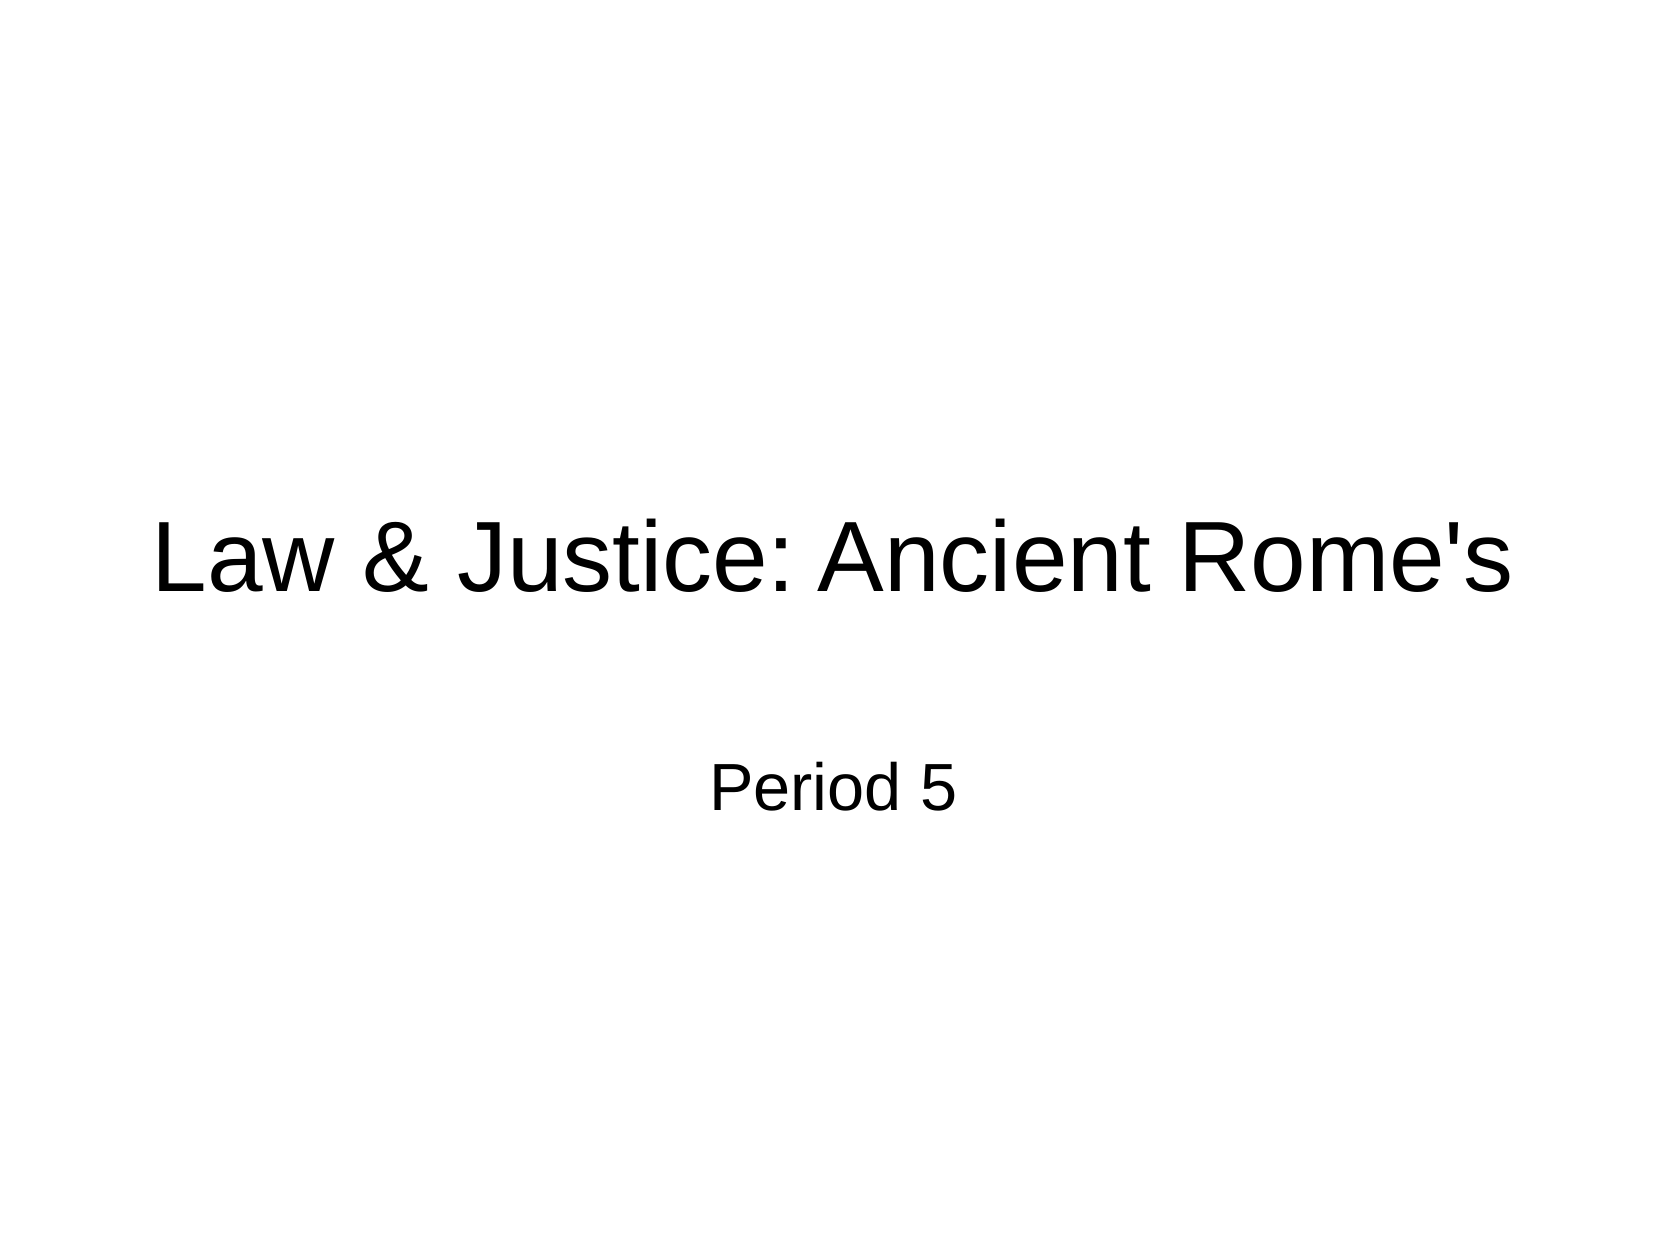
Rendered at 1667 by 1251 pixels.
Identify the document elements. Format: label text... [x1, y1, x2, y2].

subtitle Period 5 [290, 749, 1377, 901]
title Law & Justice: Ancient Rome's [140, 499, 1527, 701]
